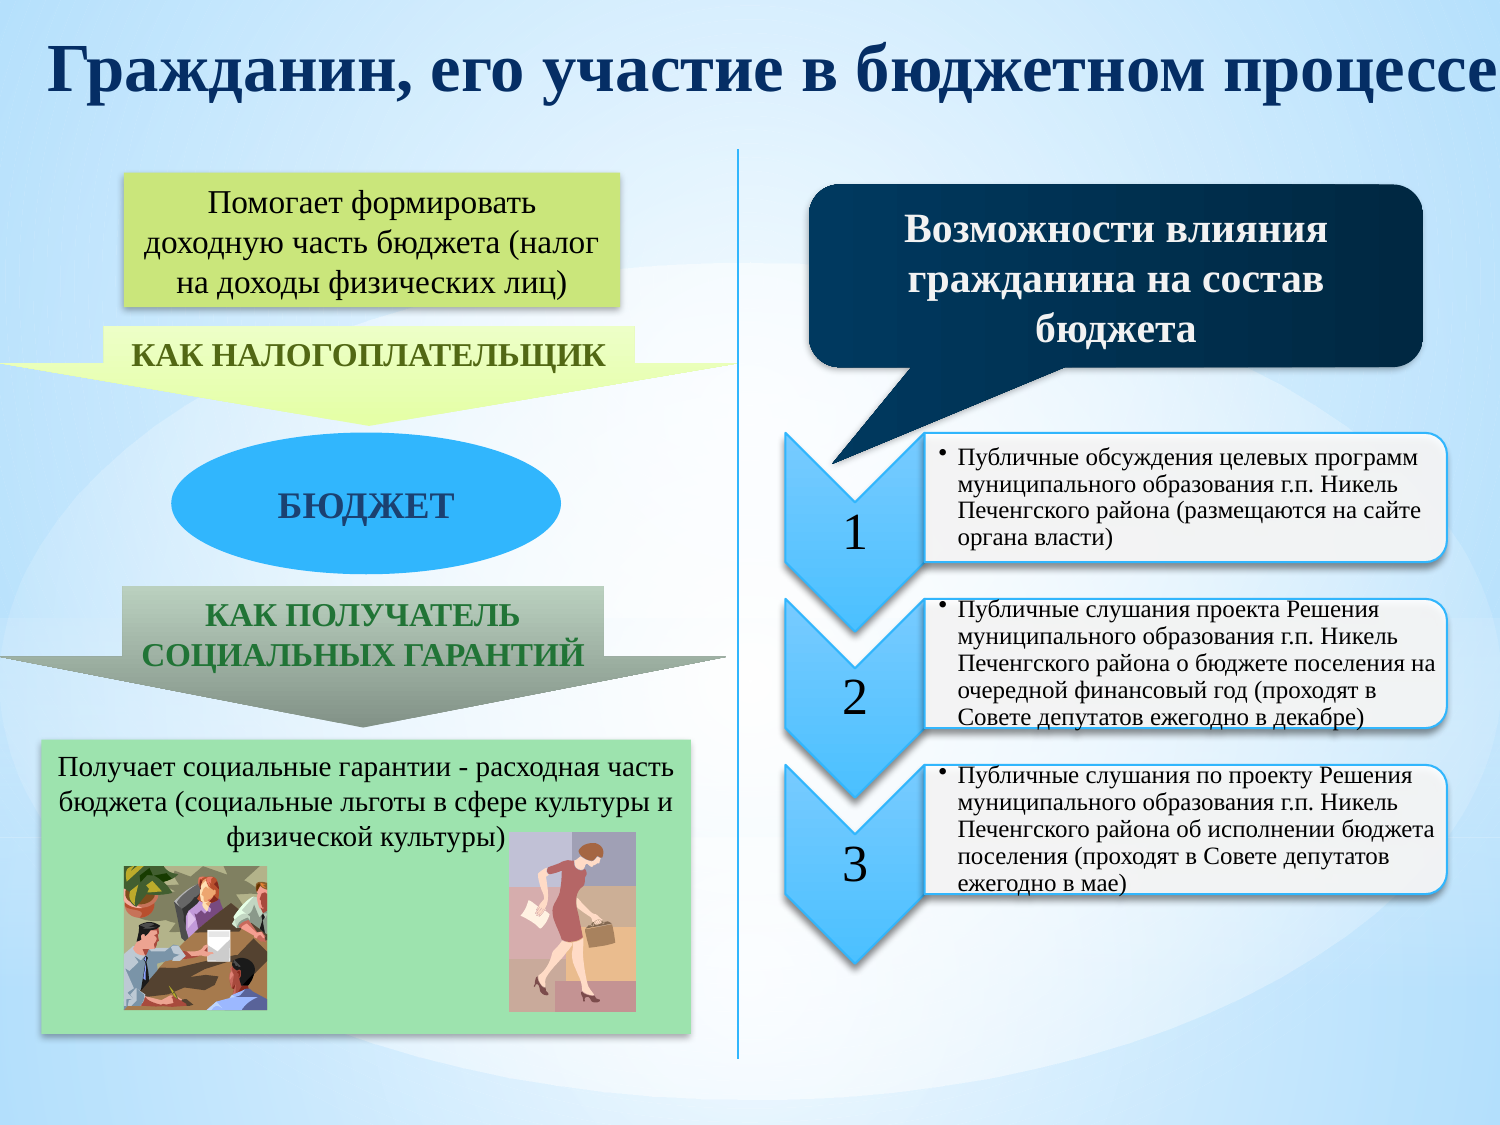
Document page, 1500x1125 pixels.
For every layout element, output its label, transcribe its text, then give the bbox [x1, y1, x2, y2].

picture [123, 863, 270, 1013]
text_box Получает социальные гарантии - расходная часть бюджета (социальные льготы в сфере культуры и физической культуры) [41, 739, 691, 1034]
picture [508, 831, 637, 1013]
text_box Возможности влияния гражданина на состав бюджета [808, 184, 1424, 432]
text_box Помогает формировать доходную часть бюджета (налог на доходы физических лиц) [123, 172, 621, 308]
title Гражданин, его участие в бюджетном процессе [17, 0, 1500, 159]
text_box БЮДЖЕТ [169, 430, 563, 576]
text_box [784, 432, 1448, 965]
text_box КАК НАЛОГОПЛАТЕЛЬЩИК [0, 326, 732, 426]
text_box КАК ПОЛУЧАТЕЛЬ СОЦИАЛЬНЫХ ГАРАНТИЙ [0, 586, 727, 728]
